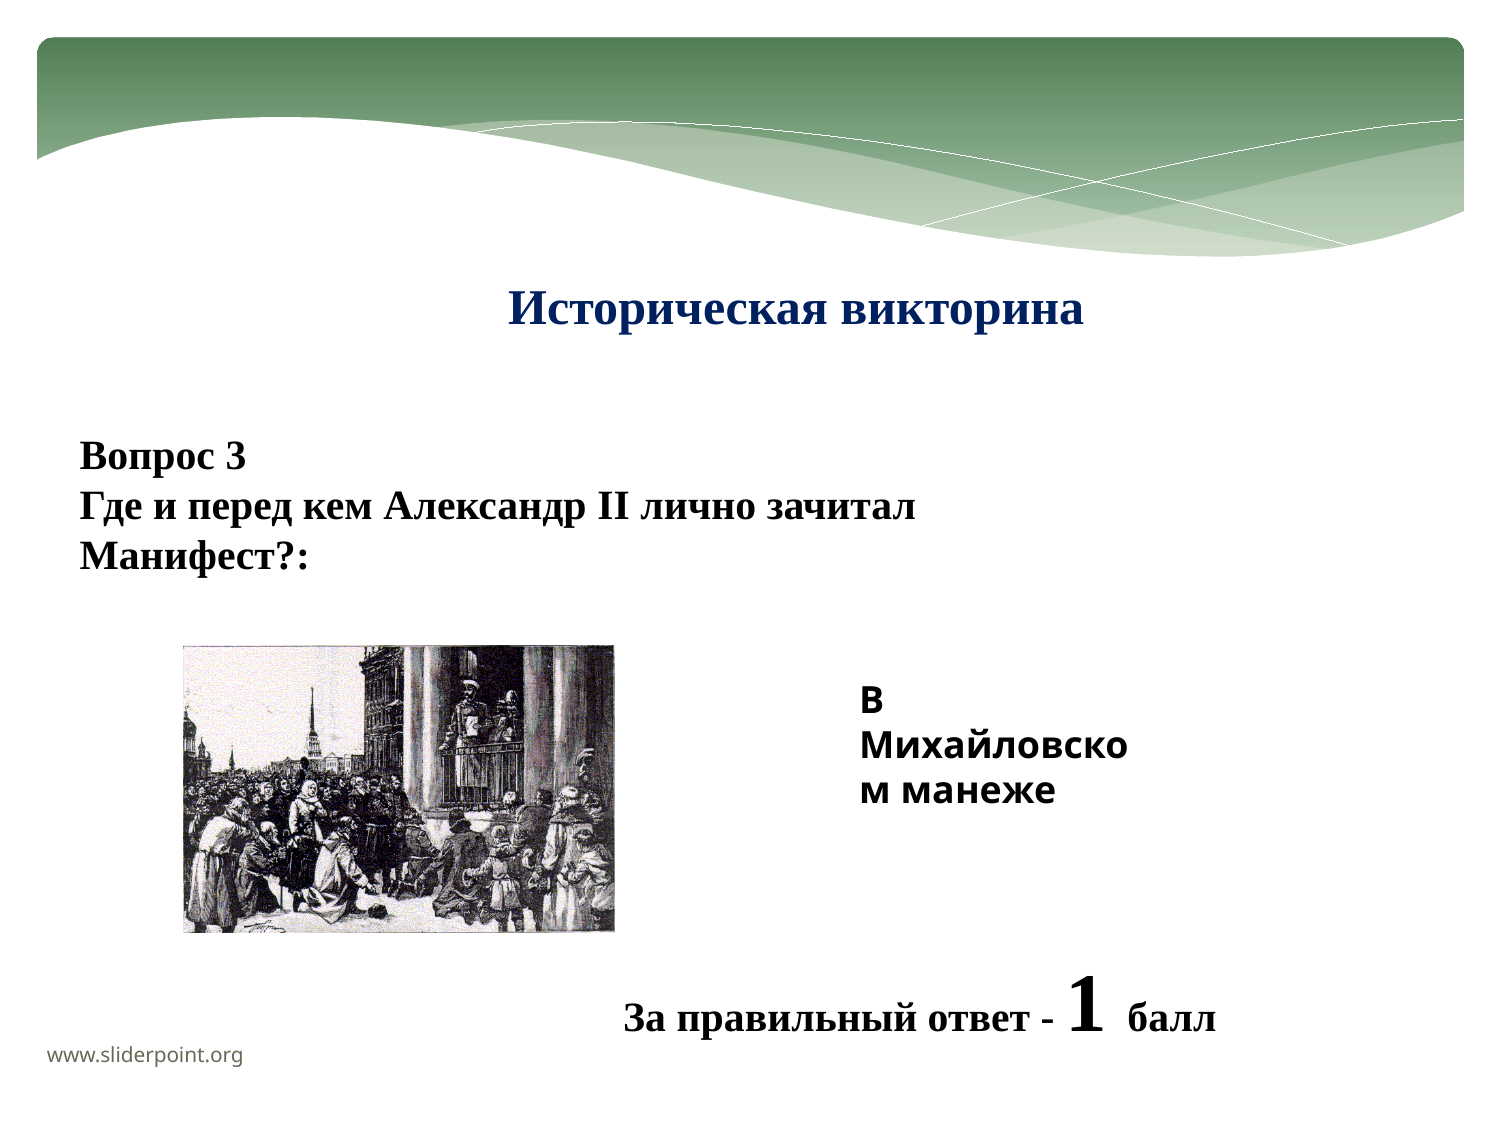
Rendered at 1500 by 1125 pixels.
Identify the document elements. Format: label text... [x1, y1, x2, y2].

footer www.sliderpoint.org [31, 1025, 653, 1086]
text_box Историческая викторина [493, 267, 1100, 342]
text_box За правильный ответ - 1 балл [608, 940, 1270, 1056]
picture [182, 644, 615, 933]
text_box Вопрос 3 Где и перед кем Александр II лично зачитал Манифест?: [64, 420, 1111, 636]
text_box В Михайловском манеже [844, 668, 1152, 819]
